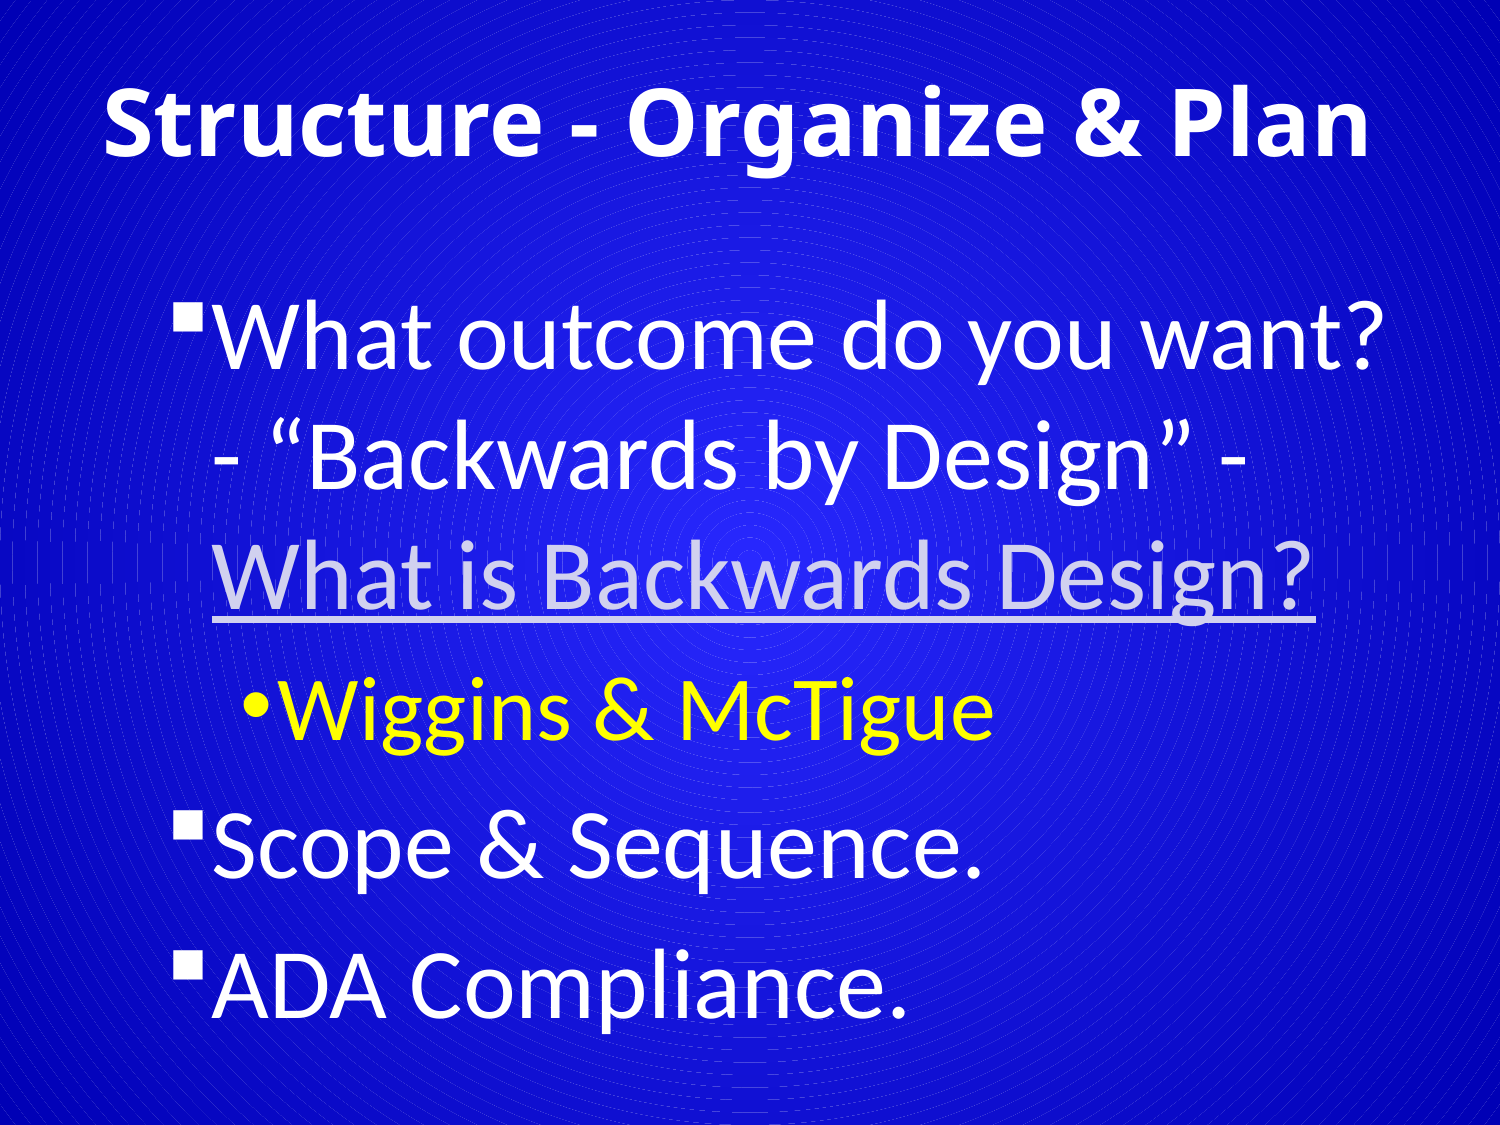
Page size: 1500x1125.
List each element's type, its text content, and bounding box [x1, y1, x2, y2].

title Structure - Organize & Plan [0, 24, 1500, 213]
list What outcome do you want? - “Backwards by Design” - What is Backwards Design? Wiggins & McTigue Scope & Sequence. ADA Compliance. [74, 262, 1426, 1125]
